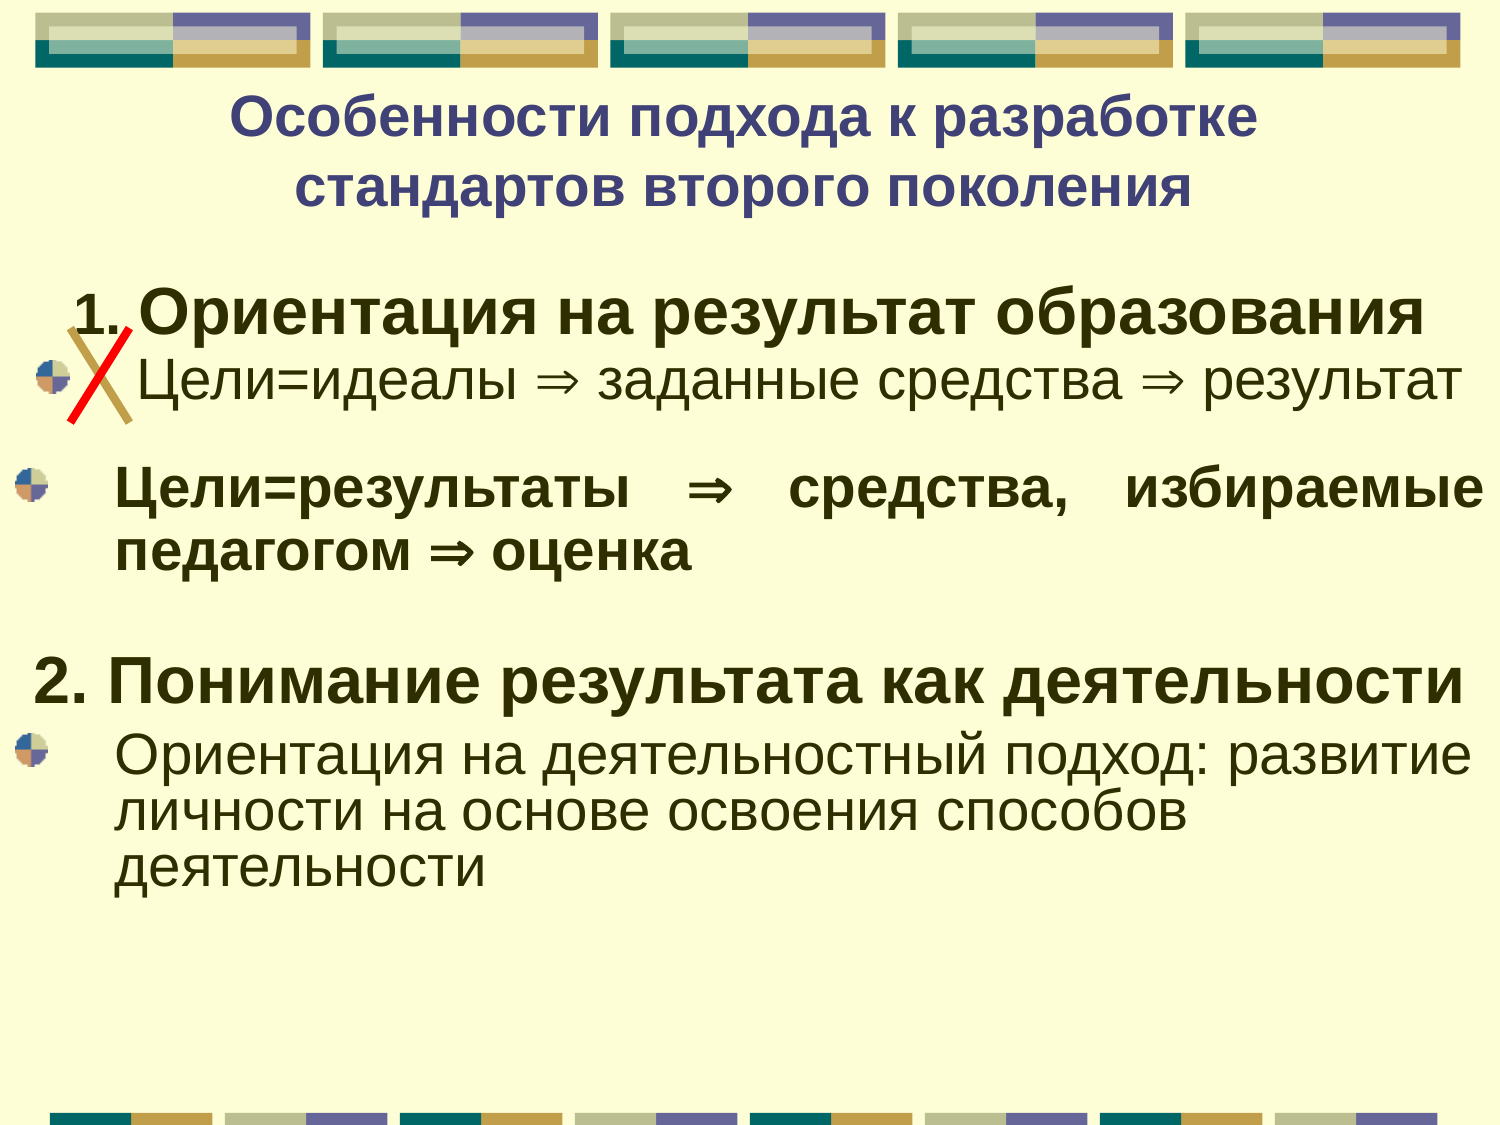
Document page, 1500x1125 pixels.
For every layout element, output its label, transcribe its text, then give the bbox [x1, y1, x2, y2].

picture [15, 468, 48, 502]
list 1. Ориентация на результат образования Цели=идеалы  заданные средства  результат Цели=результаты  средства, избираемые педагогом  оценка 2. Понимание результата как деятельности Ориентация на деятельностный подход: развитие личности на основе освоения способов деятельности [0, 269, 1500, 964]
text_box Особенности подхода к разработке стандартов второго поколения [35, 70, 1454, 225]
picture [15, 733, 48, 767]
picture [36, 360, 70, 394]
